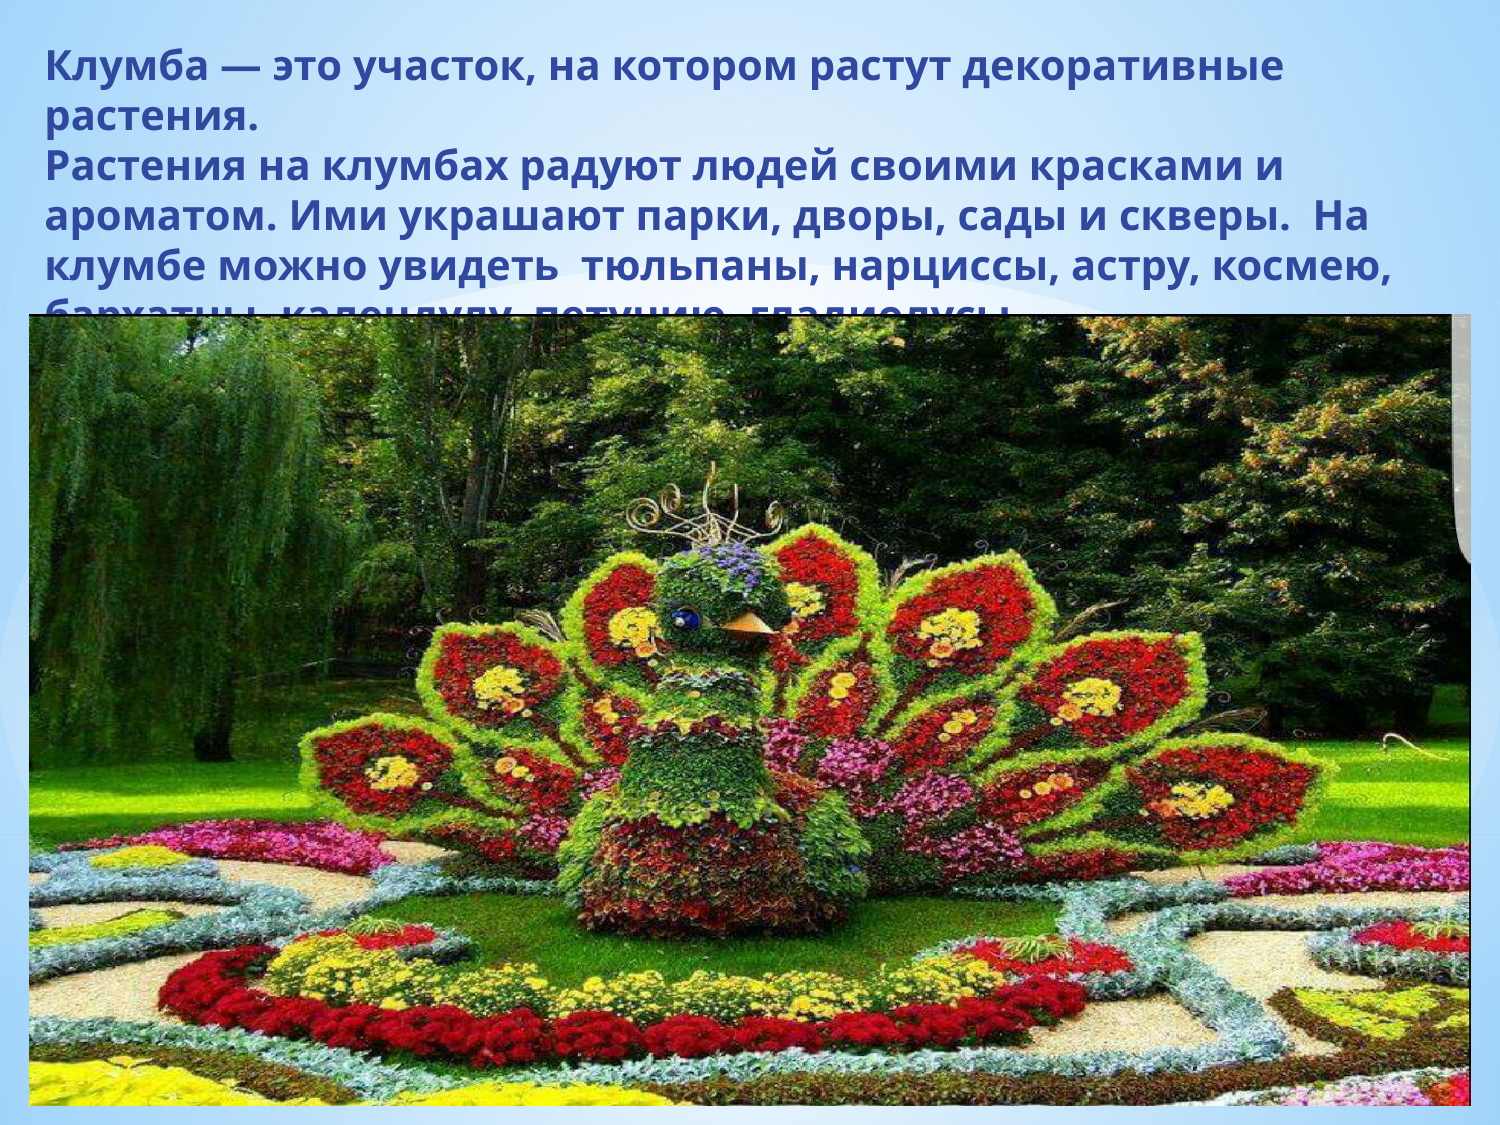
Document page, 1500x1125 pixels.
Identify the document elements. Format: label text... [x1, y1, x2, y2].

title Клумба — это участок, на котором растут декоративные растения. Растения на клумбах радуют людей своими красками и ароматом. Ими украшают парки, дворы, сады и скверы. На клумбе можно увидеть тюльпаны, нарциссы, астру, космею, бархатцы, календулу, петунию, гладиолусы. [29, 30, 1471, 279]
picture [29, 314, 1471, 1107]
